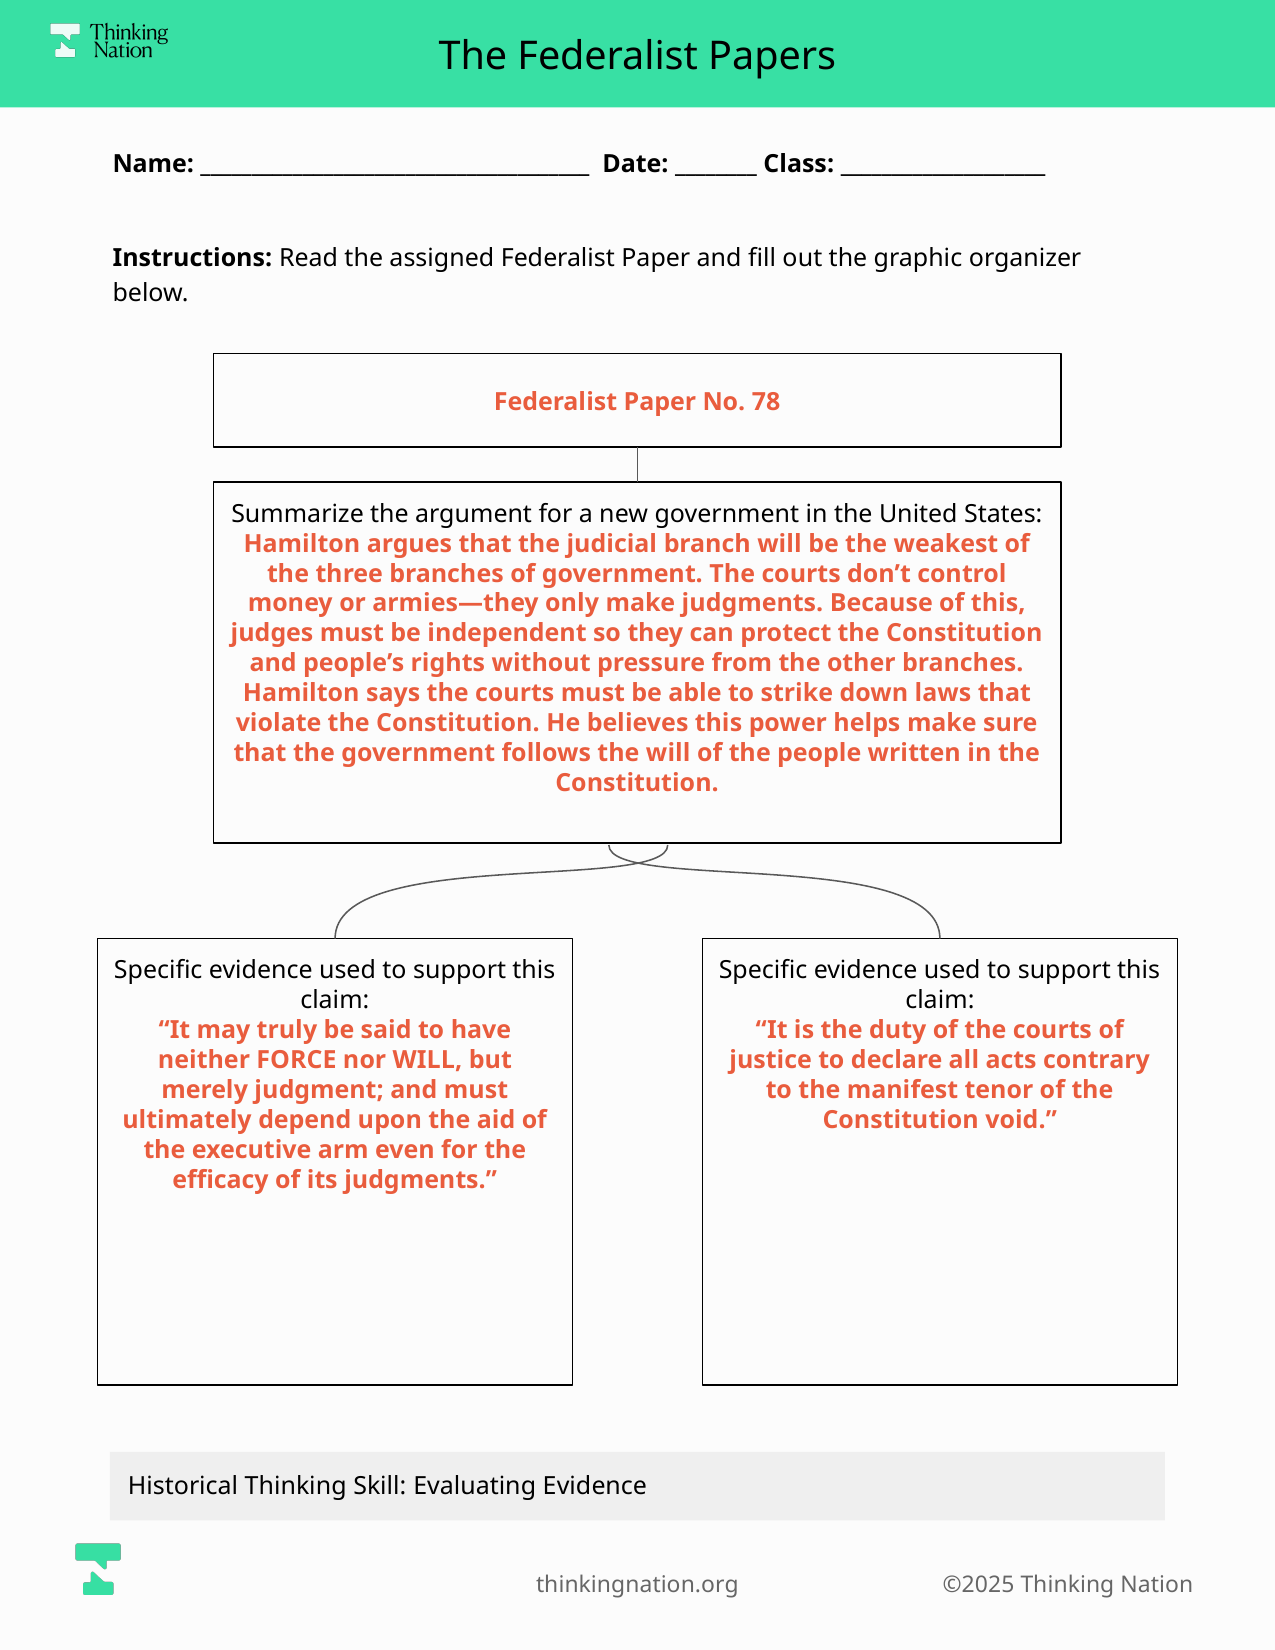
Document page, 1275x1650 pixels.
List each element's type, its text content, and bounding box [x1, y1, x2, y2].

picture [62, 1533, 134, 1605]
text_box The Federalist Papers [0, 0, 1275, 108]
text_box thinkingnation.org [486, 1553, 789, 1605]
picture [36, 12, 172, 69]
text_box Specific evidence used to support this claim: “It may truly be said to have neither FORCE nor WILL, but merely judgment; and must ultimately depend upon the aid of the executive arm even for the efficacy of its judgments.” [97, 938, 573, 1385]
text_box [334, 844, 668, 939]
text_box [669, 844, 941, 939]
text_box ©2025 Thinking Nation [907, 1553, 1210, 1605]
text_box Summarize the argument for a new government in the United States: Hamilton argues that the judicial branch will be the weakest of the three branches of government. The courts don’t control money or armies—they only make judgments. Because of this, judges must be independent so they can protect the Constitution and people’s rights without pressure from the other branches. Hamilton says the courts must be able to strike down laws that violate the Constitution. He believes this power helps make sure that the government follows the will of the people written in the Constitution. [213, 482, 1062, 844]
text_box Historical Thinking Skill: Evaluating Evidence [109, 1451, 1165, 1521]
text_box Federalist Paper No. 78 [213, 353, 1062, 448]
text_box Name: ______________________________________ Date: ________ Class: ____________________ Instructions: Read the assigned Federalist Paper and fill out the graphic organizer below. [97, 132, 1178, 356]
text_box Specific evidence used to support this claim: “It is the duty of the courts of justice to declare all acts contrary to the manifest tenor of the Constitution void.” [702, 938, 1178, 1385]
